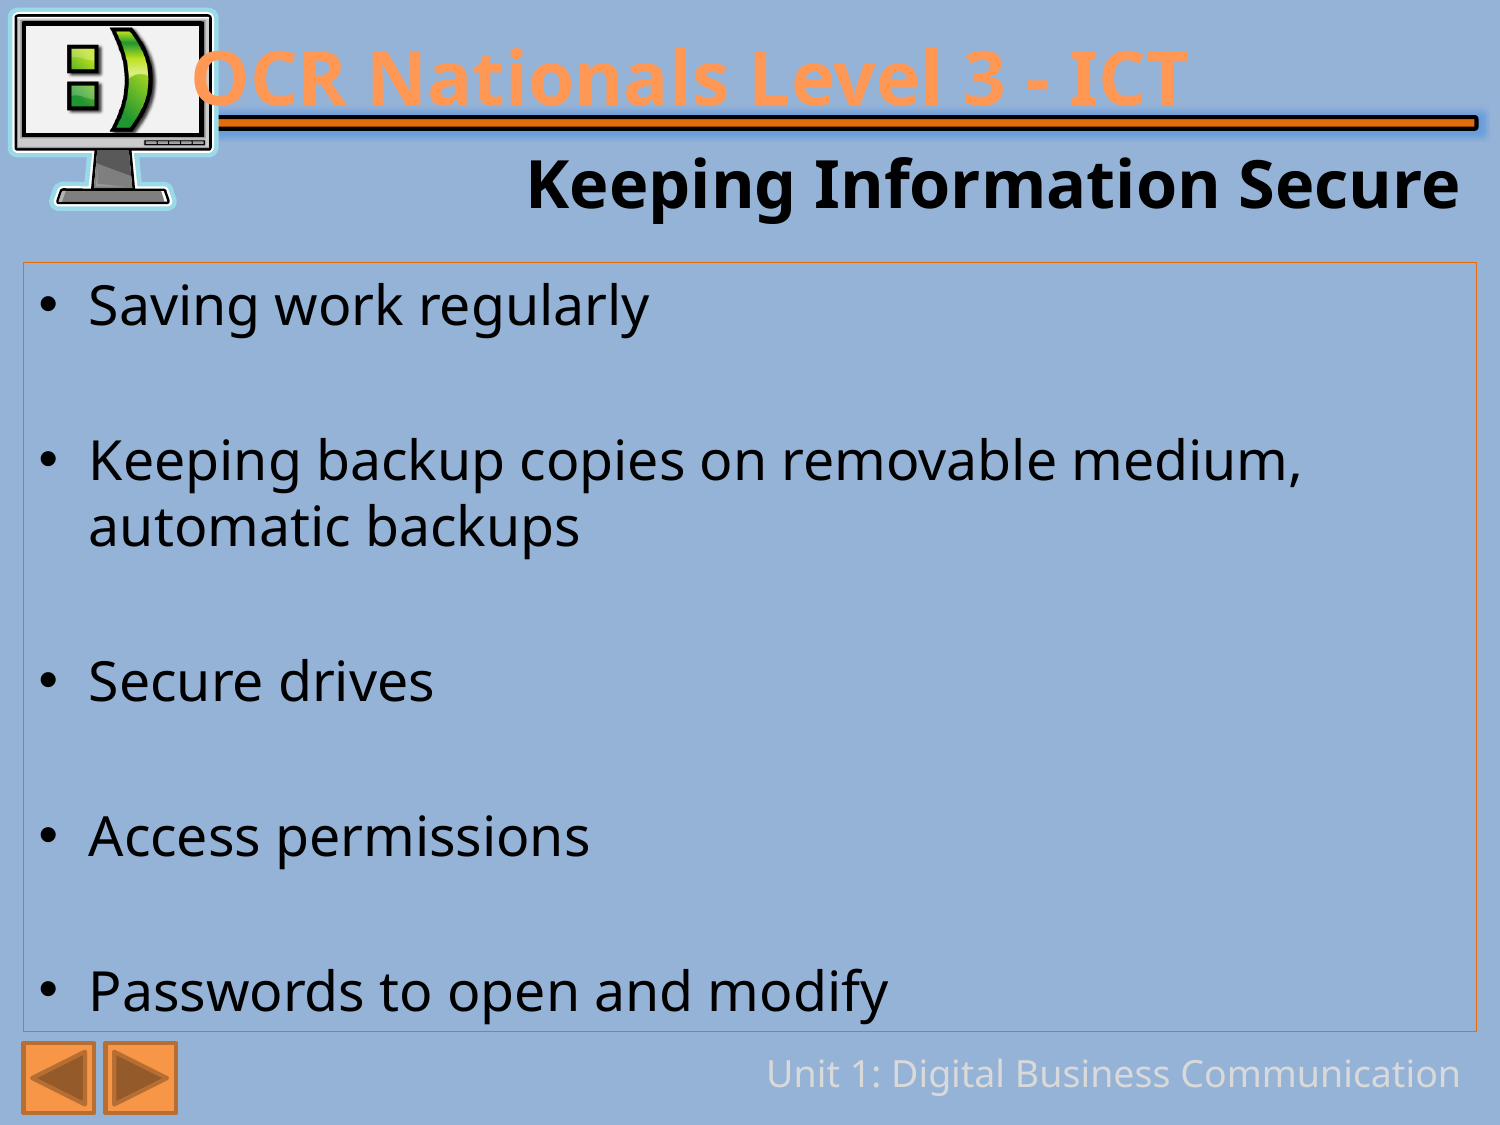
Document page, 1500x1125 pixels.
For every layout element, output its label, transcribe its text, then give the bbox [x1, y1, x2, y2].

title Keeping Information Secure [187, 117, 1477, 247]
list Saving work regularly Keeping backup copies on removable medium, automatic backups Secure drives Access permissions Passwords to open and modify [23, 262, 1477, 1032]
picture [48, 21, 172, 139]
